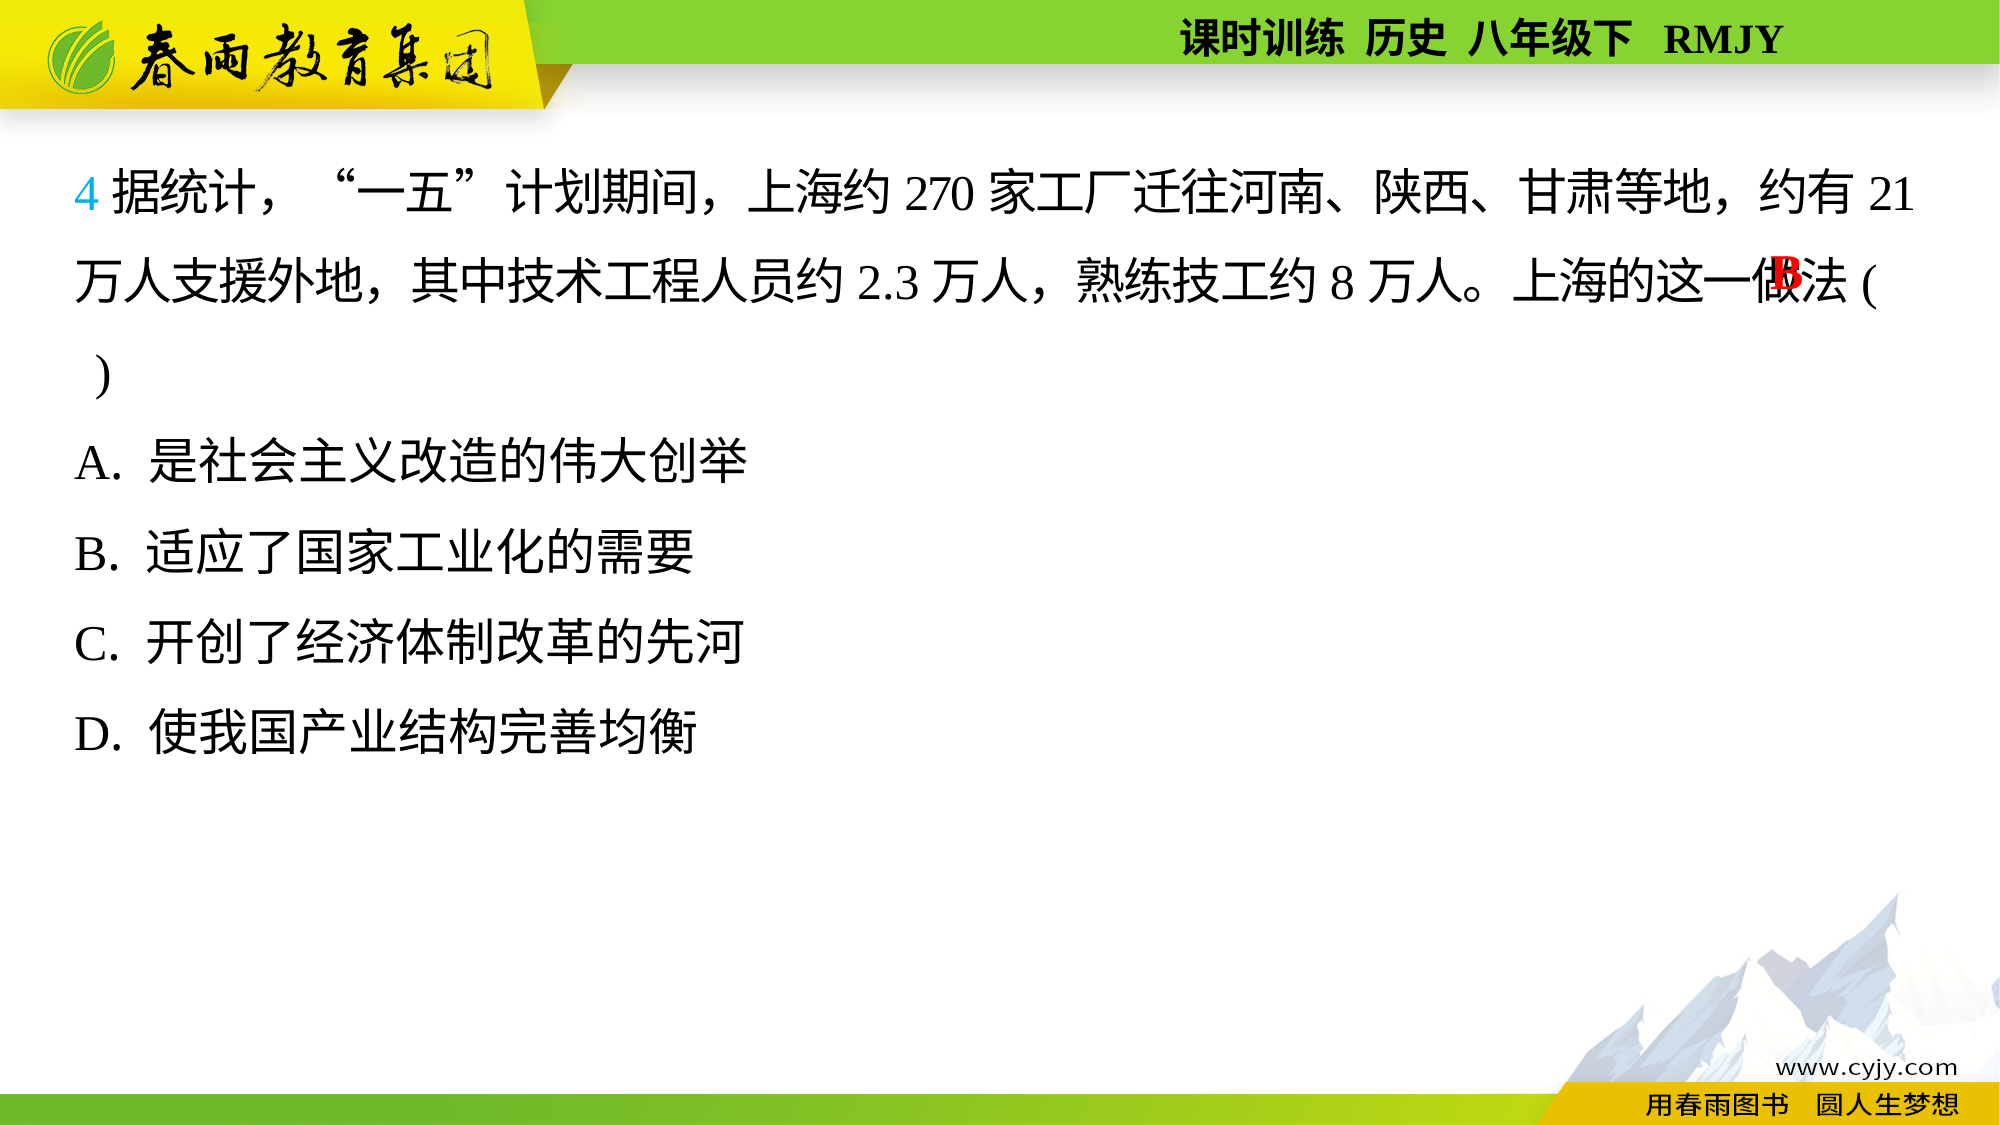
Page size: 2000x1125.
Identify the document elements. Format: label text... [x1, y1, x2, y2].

list 4据统计，“一五”计划期间，上海约270家工厂迁往河南、陕西、甘肃等地，约有21万人支援外地，其中技术工程人员约2.3万人，熟练技工约8万人。上海的这一做法( ) A. 是社会主义改造的伟大创举 B. 适应了国家工业化的需要 C. 开创了经济体制改革的先河 D. 使我国产业结构完善均衡 [59, 122, 1944, 683]
picture [0, 0, 2000, 1125]
text_box B [1755, 231, 1819, 307]
